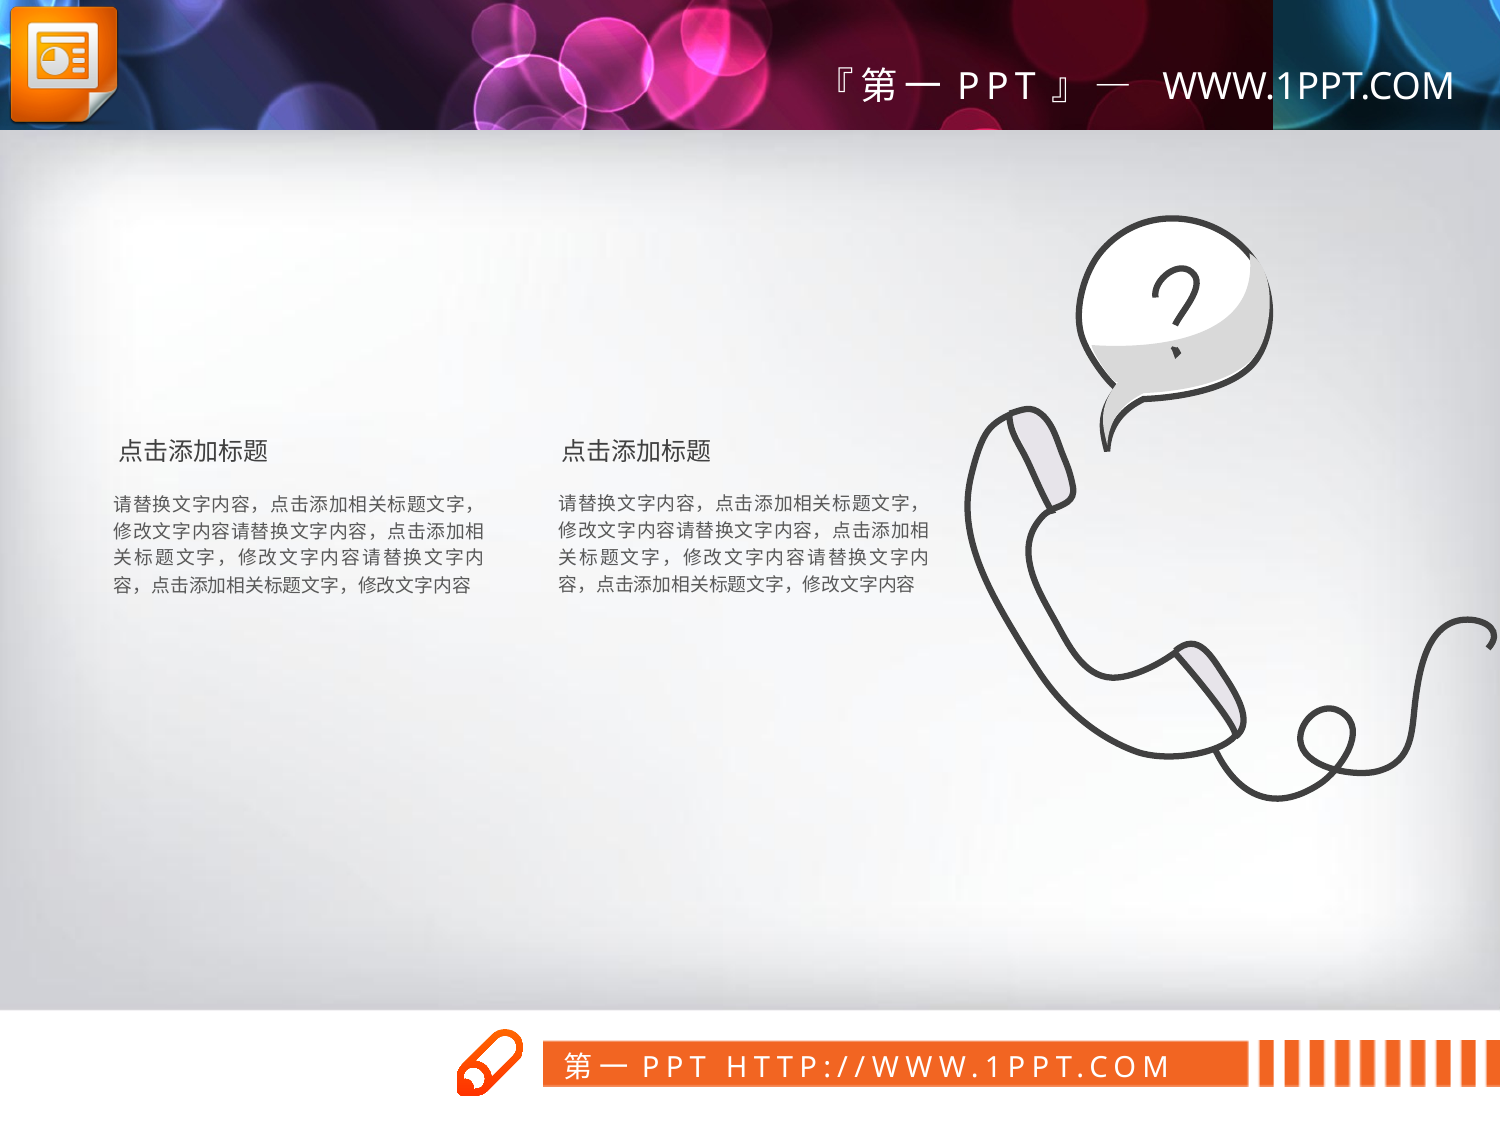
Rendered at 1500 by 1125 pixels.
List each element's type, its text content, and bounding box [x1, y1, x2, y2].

text_box 点击添加标题 [106, 430, 280, 472]
text_box 请替换文字内容，点击添加相关标题文字，修改文字内容请替换文字内容，点击添加相关标题文字，修改文字内容请替换文字内容，点击添加相关标题文字，修改文字内容 [109, 483, 490, 655]
picture [543, 1040, 1500, 1087]
picture [0, 0, 1500, 1012]
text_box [967, 408, 1495, 799]
text_box 请替换文字内容，点击添加相关标题文字，修改文字内容请替换文字内容，点击添加相关标题文字，修改文字内容请替换文字内容，点击添加相关标题文字，修改文字内容 [553, 482, 934, 654]
text_box 点击添加标题 [549, 430, 723, 472]
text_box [1078, 218, 1271, 452]
